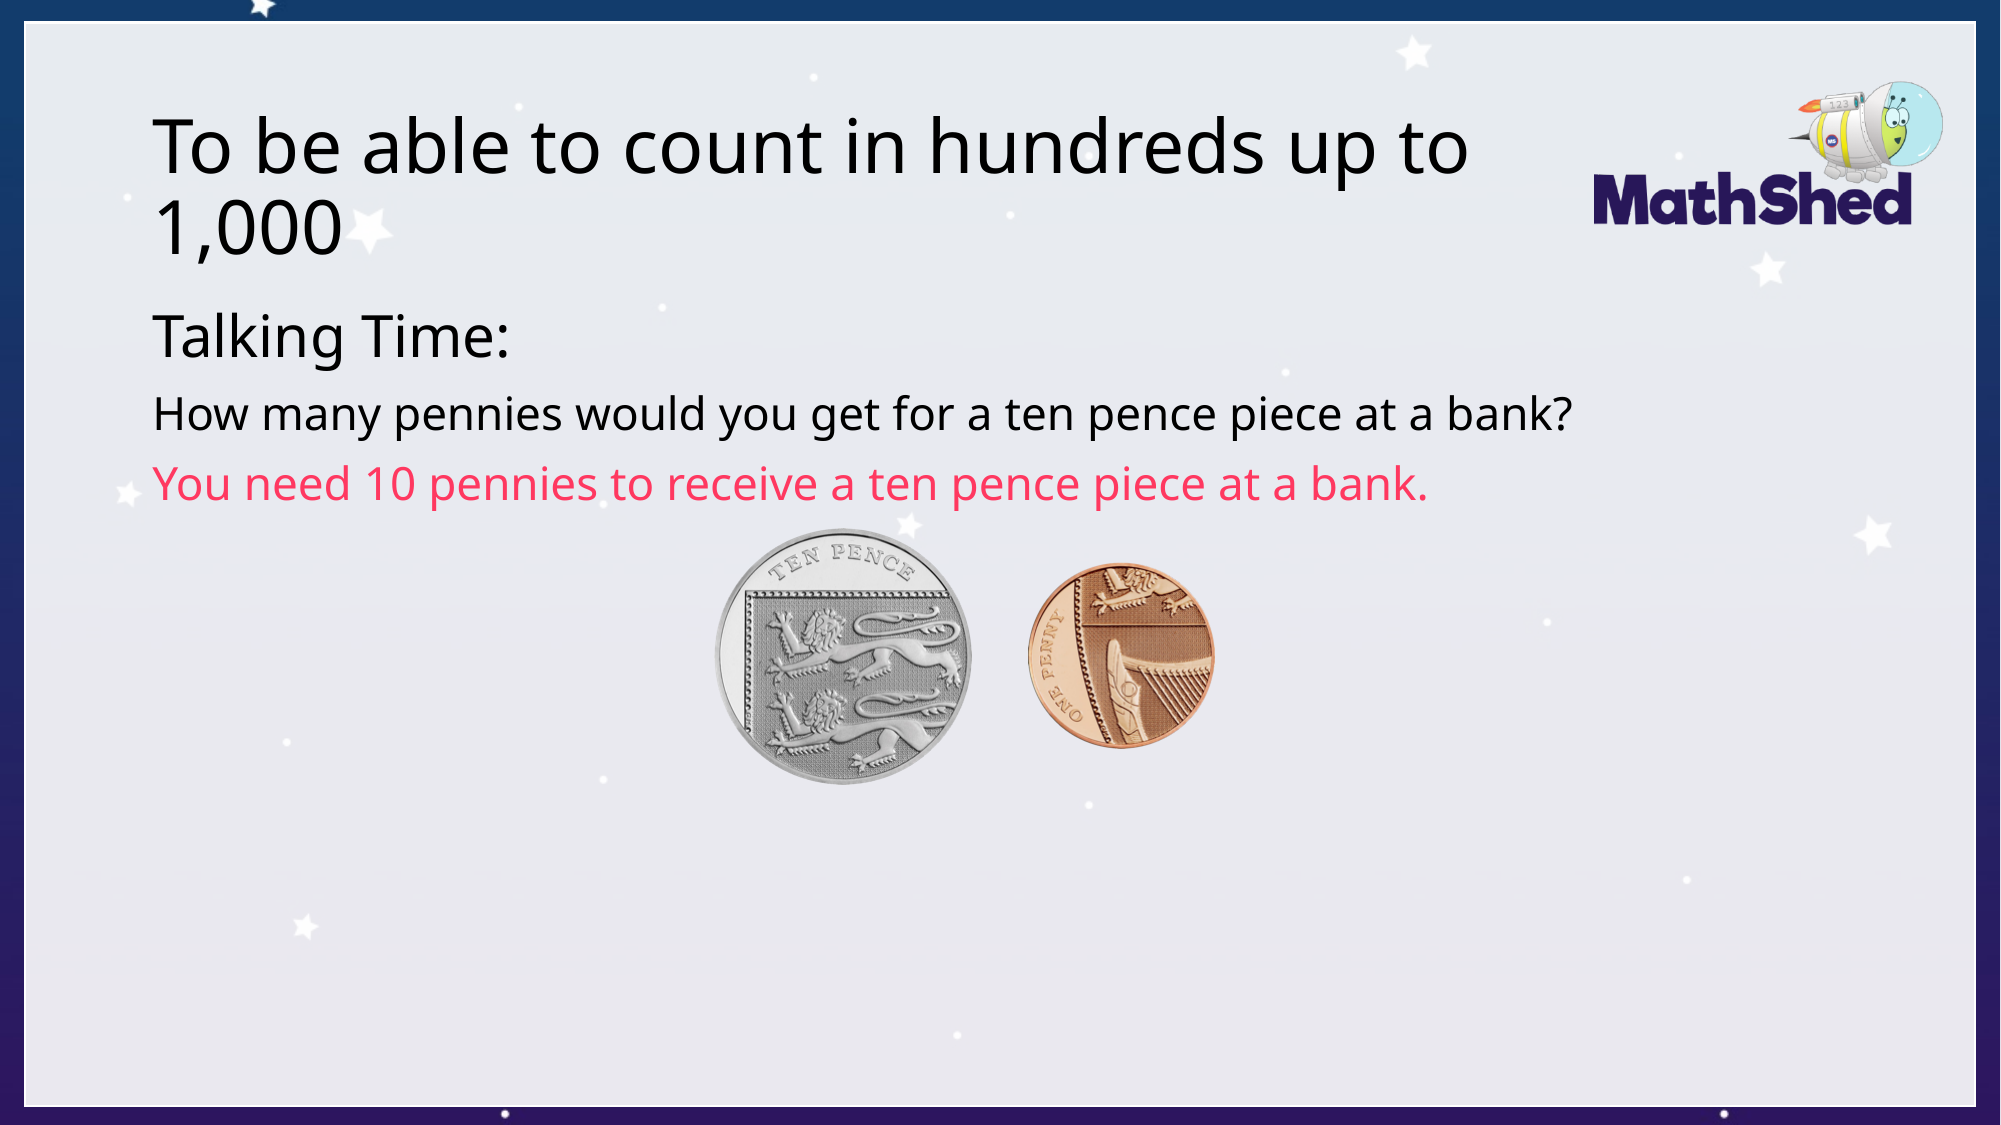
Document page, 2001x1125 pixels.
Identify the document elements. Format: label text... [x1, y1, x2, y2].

picture [0, 0, 2001, 1125]
list Talking Time: How many pennies would you get for a ten pence piece at a bank? You need 10 pennies to receive a ten pence piece at a bank. [137, 299, 1863, 1014]
title To be able to count in hundreds up to 1,000 [137, 81, 1578, 299]
